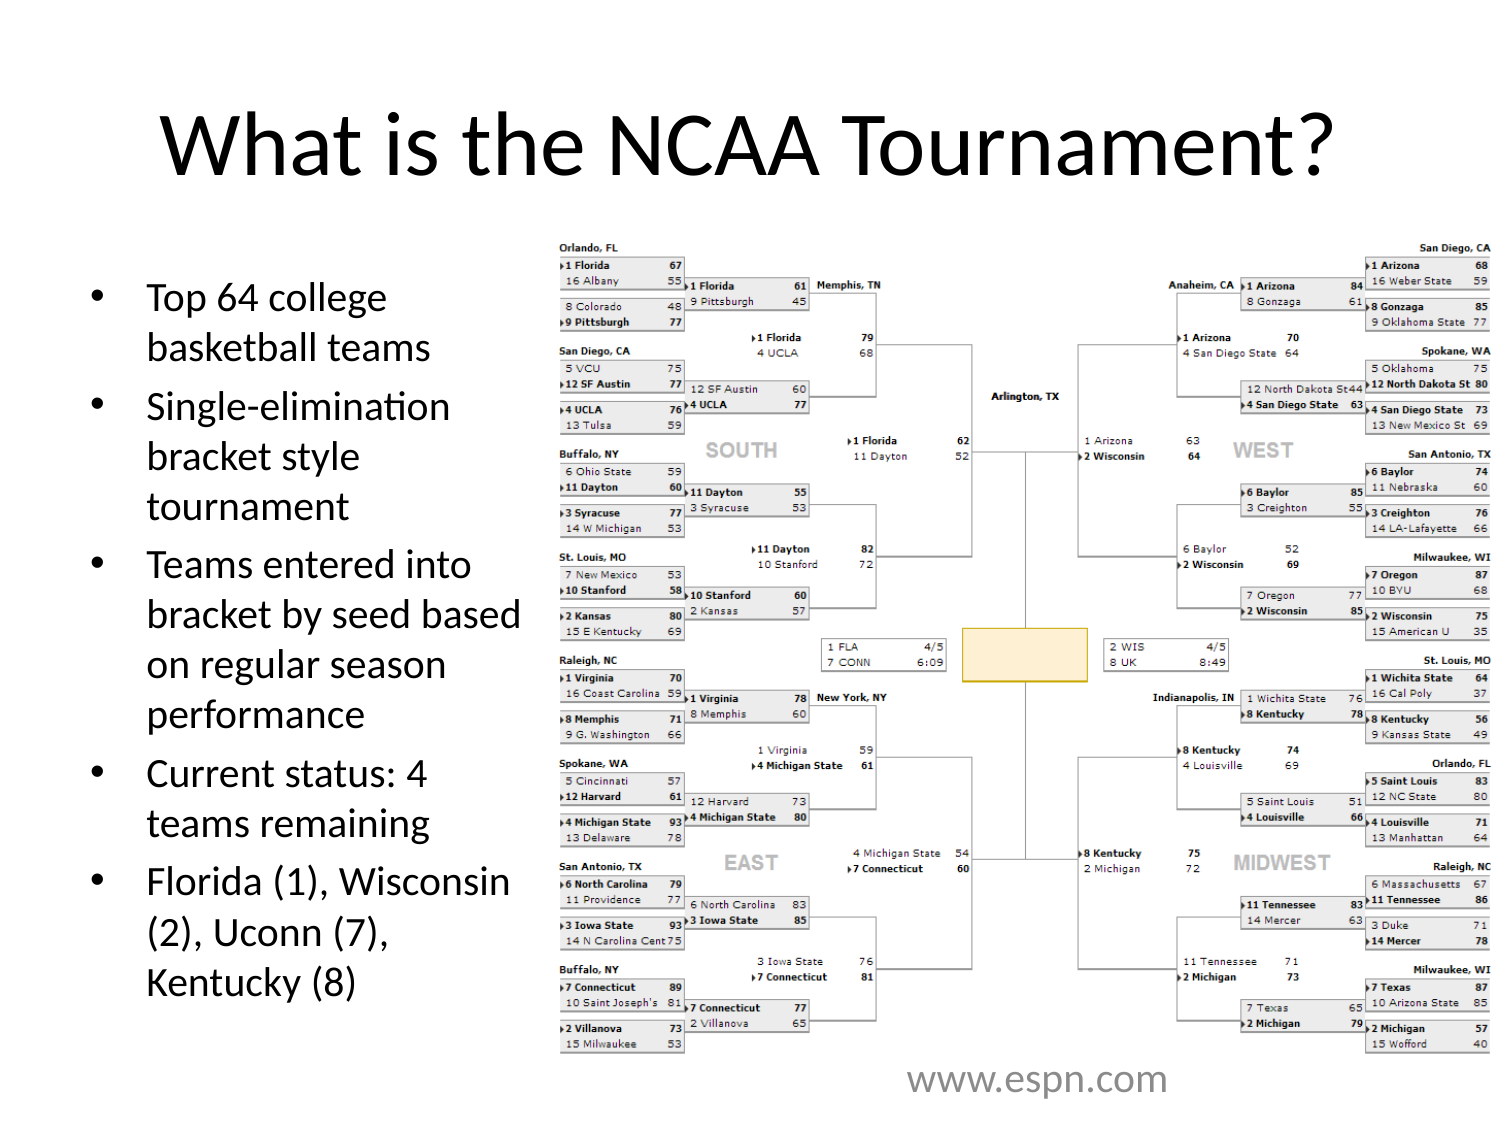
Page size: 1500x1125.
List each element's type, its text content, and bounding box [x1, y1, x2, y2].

title What is the NCAA Tournament? [75, 45, 1425, 233]
picture [553, 237, 1498, 1063]
text_box www.espn.com [787, 1071, 1288, 1125]
list Top 64 college basketball teams Single-elimination bracket style tournament Teams entered into bracket by seed based on regular season performance Current status: 4 teams remaining Florida (1), Wisconsin (2), Uconn (7), Kentucky (8) [75, 262, 548, 1063]
